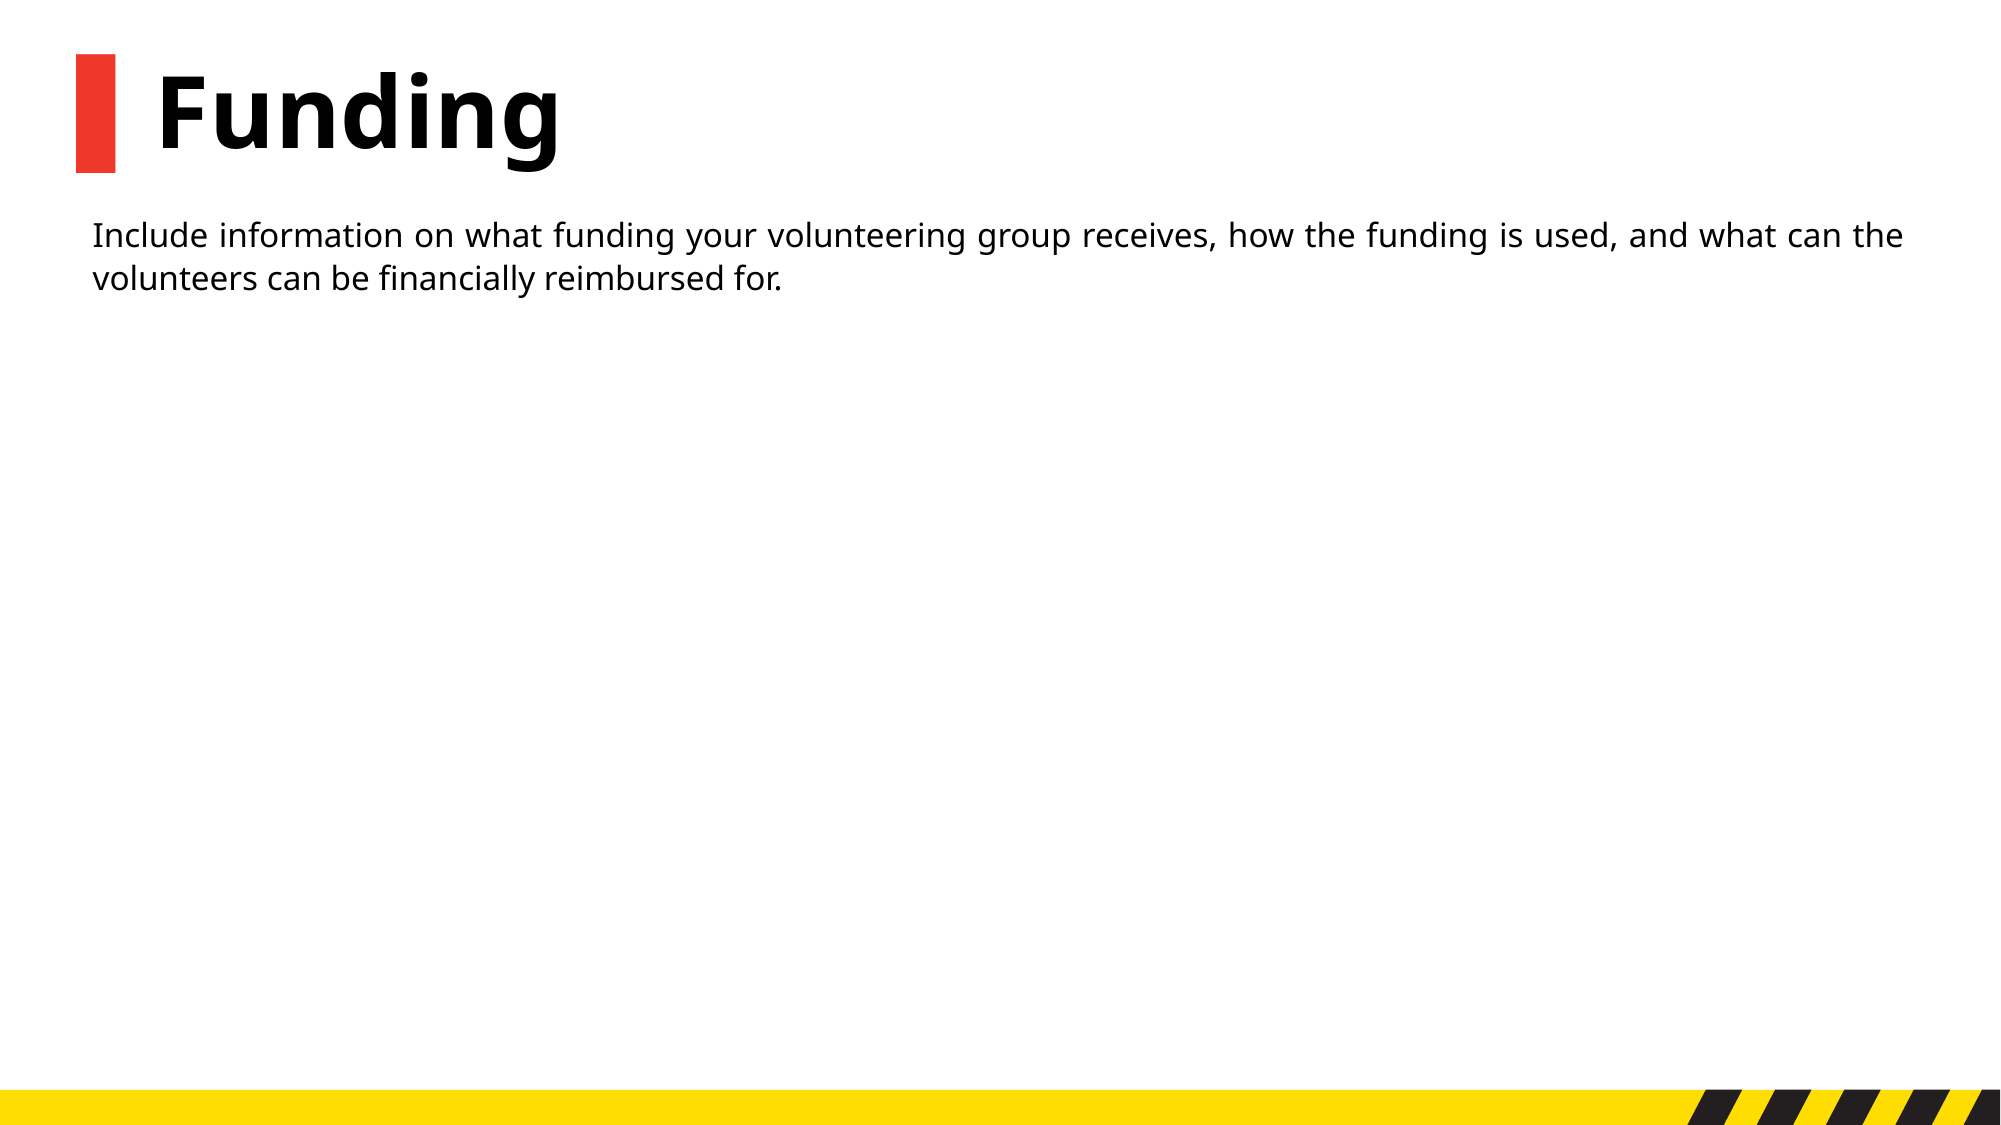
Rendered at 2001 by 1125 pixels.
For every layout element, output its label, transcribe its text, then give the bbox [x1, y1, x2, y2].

text_box ▌Funding [62, 40, 1872, 176]
text_box Include information on what funding your volunteering group receives, how the funding is used, and what can the volunteers can be financially reimbursed for. [78, 204, 1923, 305]
